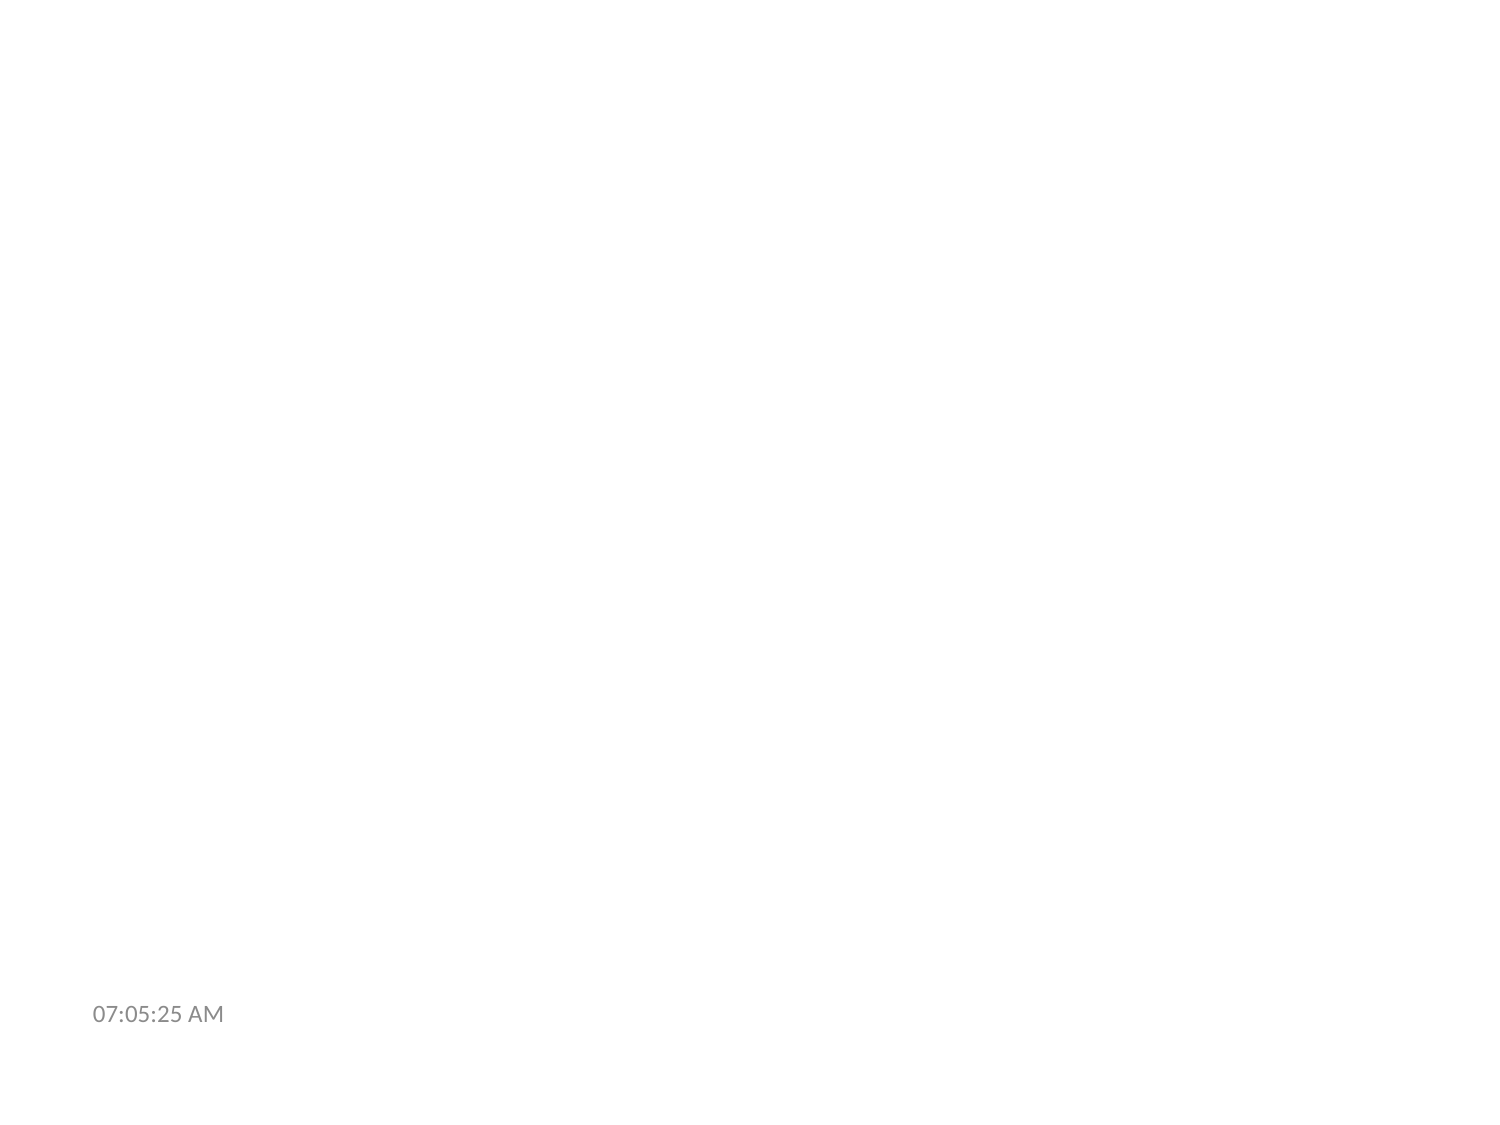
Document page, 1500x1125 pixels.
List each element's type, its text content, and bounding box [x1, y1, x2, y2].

text_box 3:35:09 PM [77, 982, 428, 1043]
